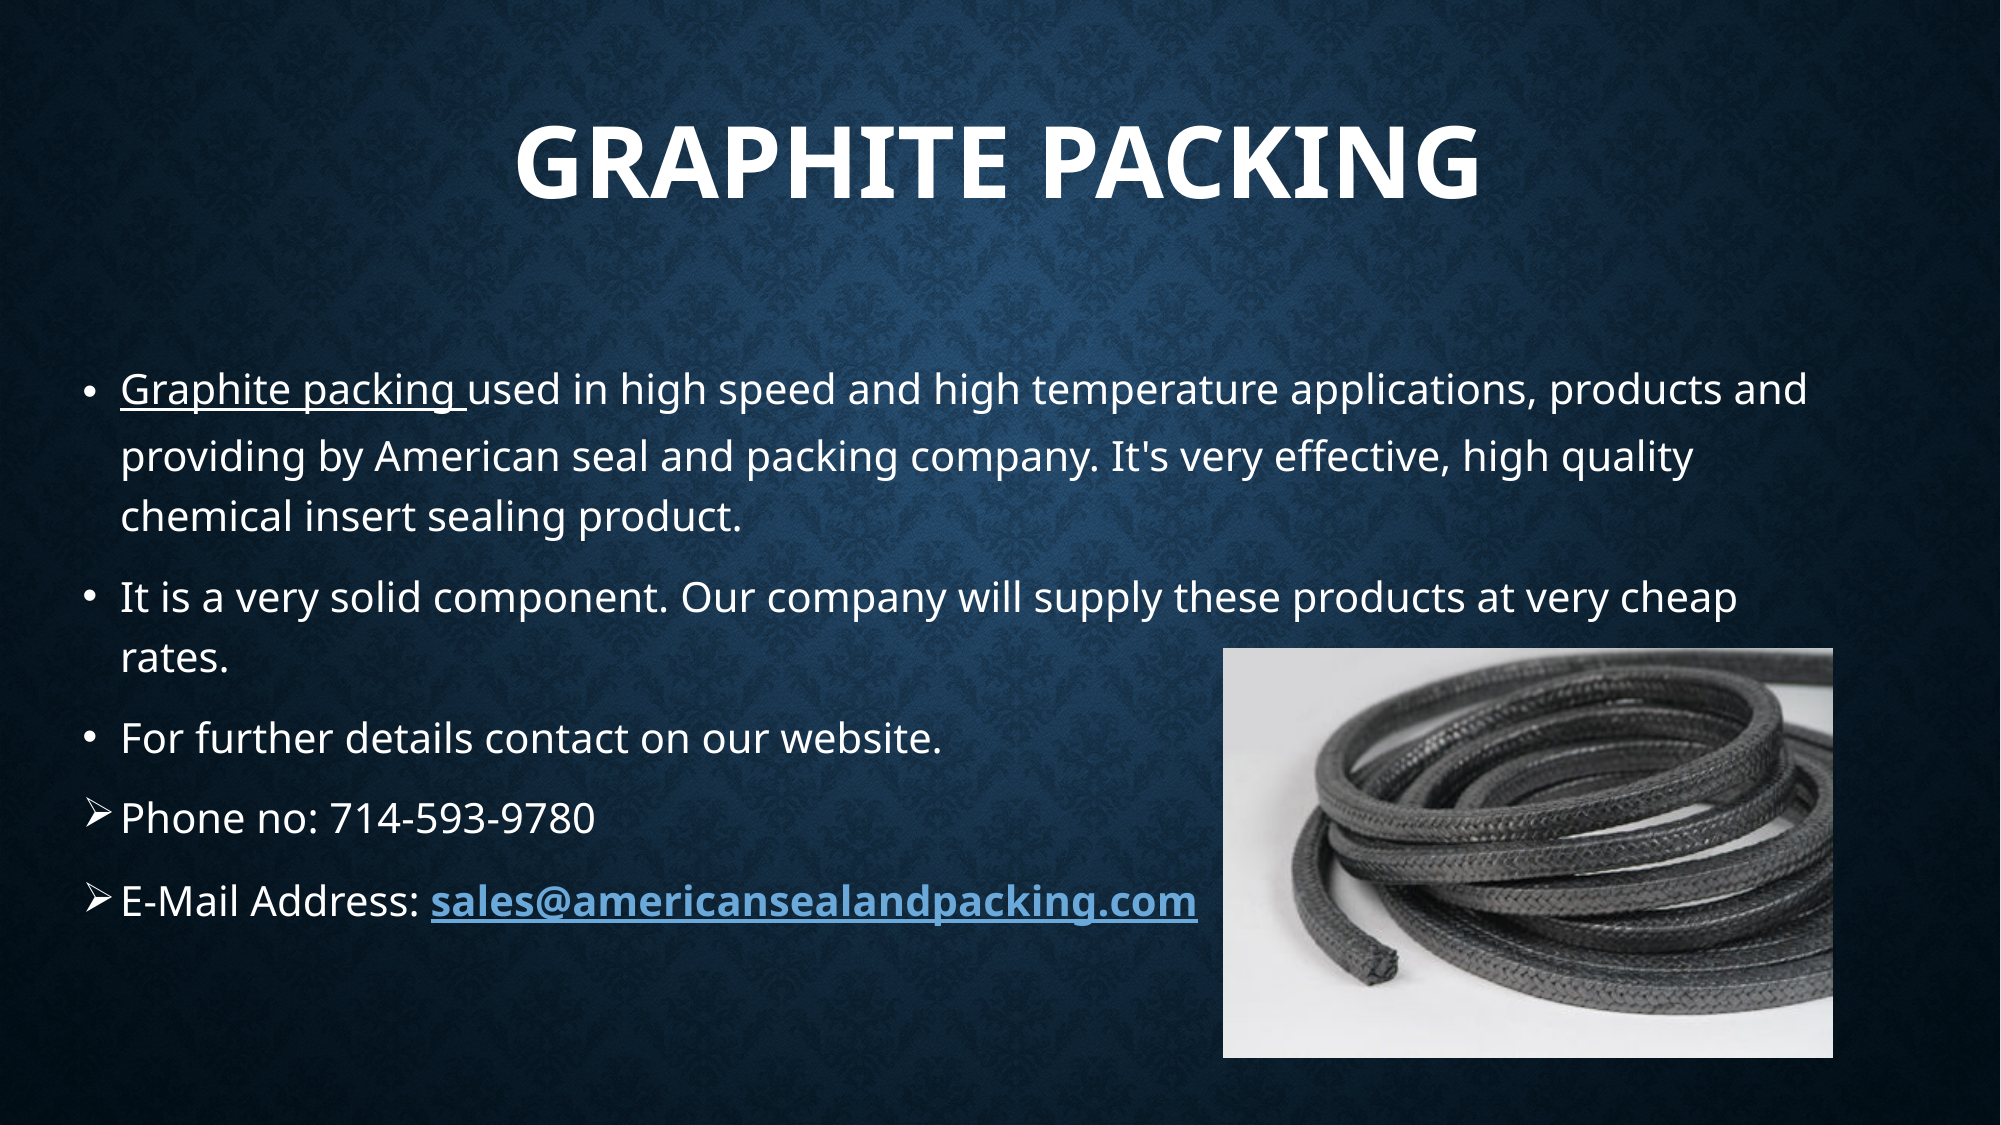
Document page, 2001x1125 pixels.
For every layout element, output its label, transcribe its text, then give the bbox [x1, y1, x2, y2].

picture [1222, 648, 1833, 1058]
list Graphite packing used in high speed and high temperature applications, products and providing by American seal and packing company. It's very effective, high quality chemical insert sealing product. It is a very solid component. Our company will supply these products at very cheap rates. For further details contact on our website. Phone no: 714-593-9780 E-Mail Address: sales@americansealandpacking.com [67, 343, 1849, 1080]
title Graphite Packing [149, 99, 1849, 318]
